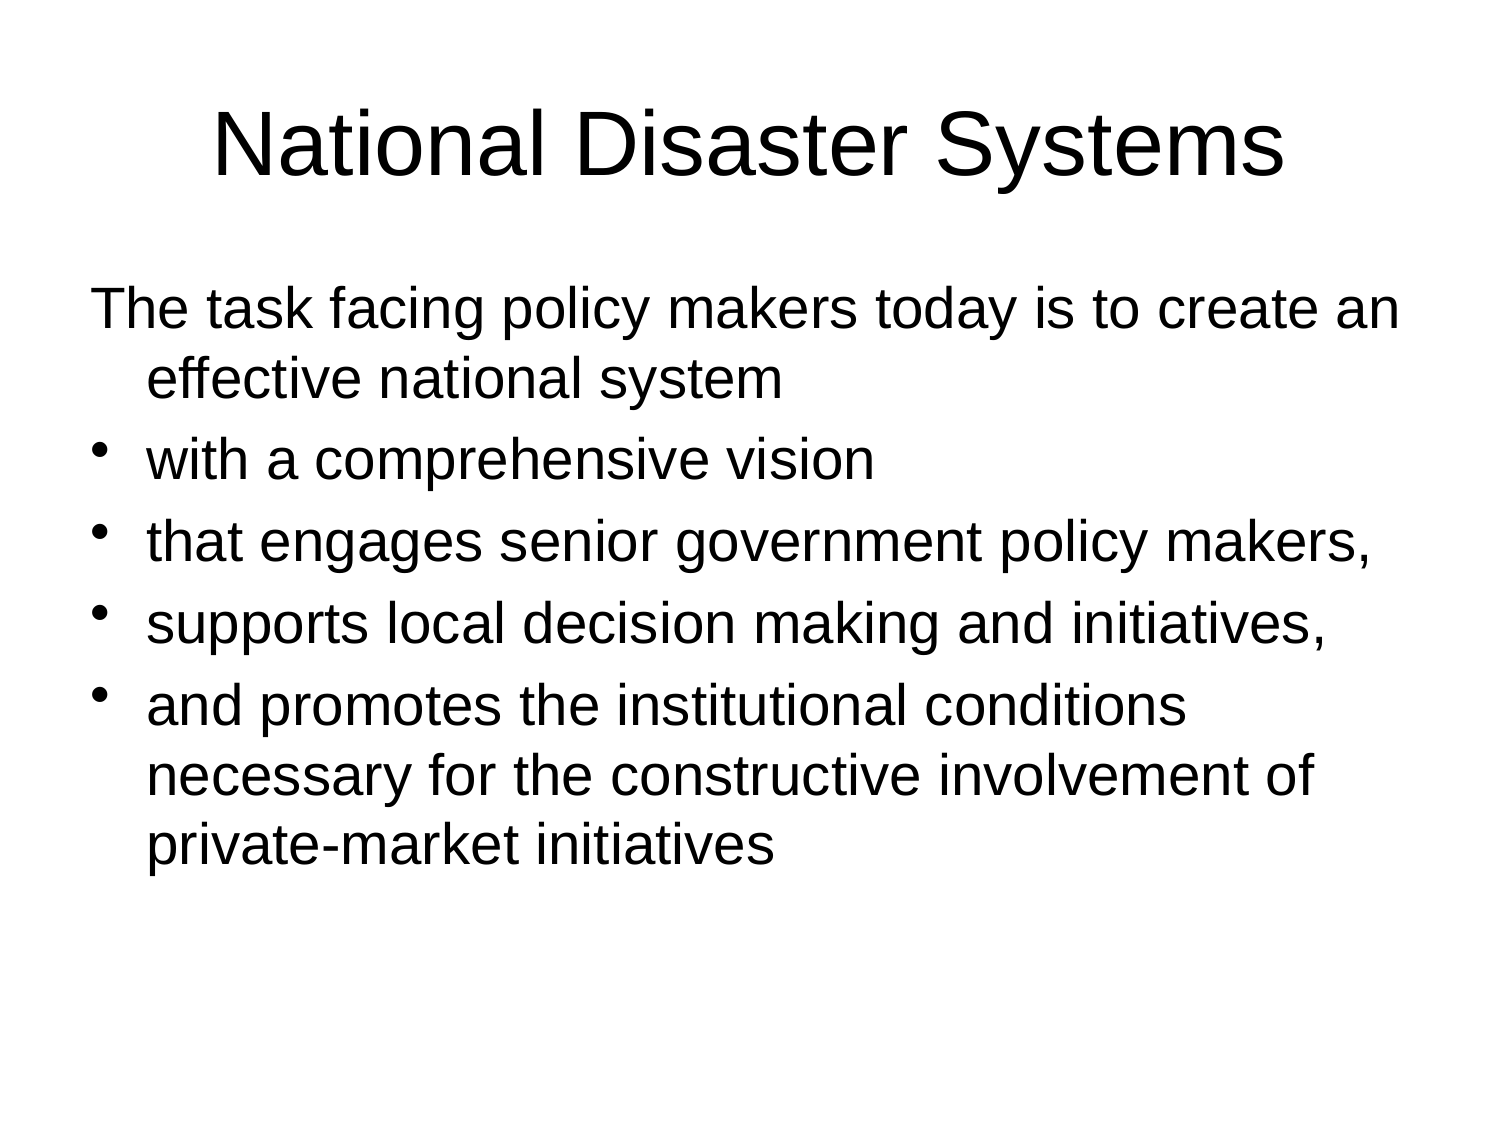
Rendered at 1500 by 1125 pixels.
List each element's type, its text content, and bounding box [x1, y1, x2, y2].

list The task facing policy makers today is to create an effective national system with a comprehensive vision that engages senior government policy makers, supports local decision making and initiatives, and promotes the institutional conditions necessary for the constructive involvement of private-market initiatives [74, 262, 1426, 1006]
title National Disaster Systems [74, 44, 1426, 233]
